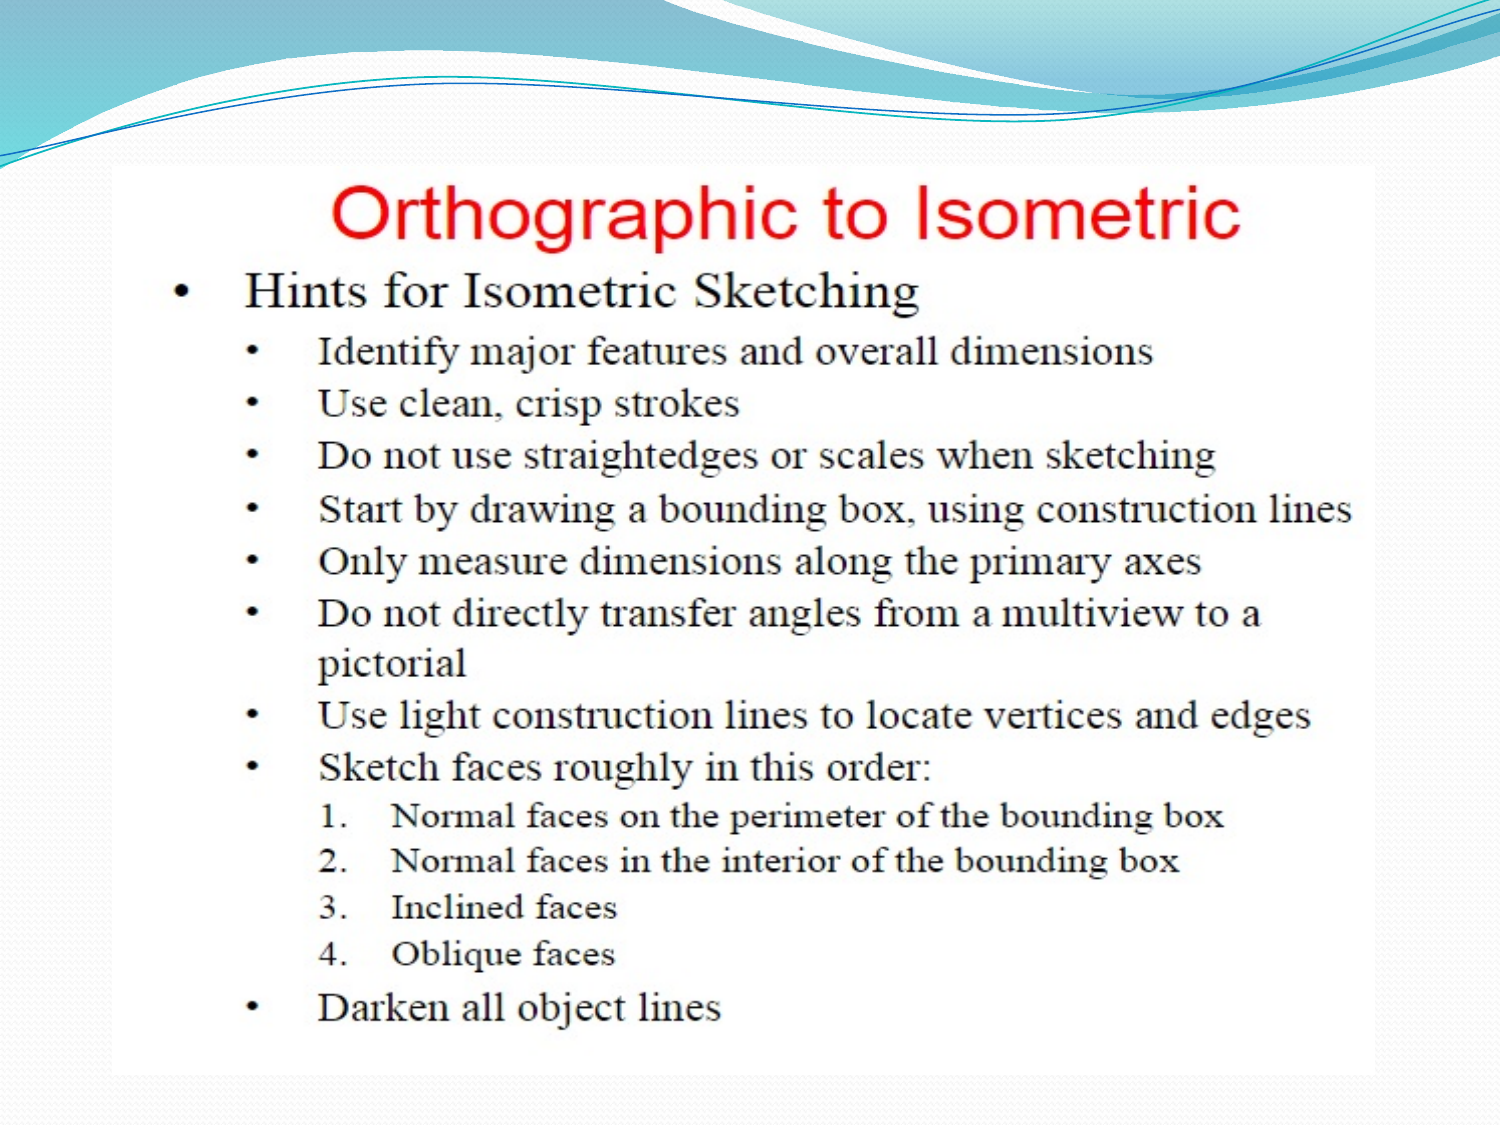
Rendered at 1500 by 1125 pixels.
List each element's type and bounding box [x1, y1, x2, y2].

picture [112, 166, 1376, 1076]
